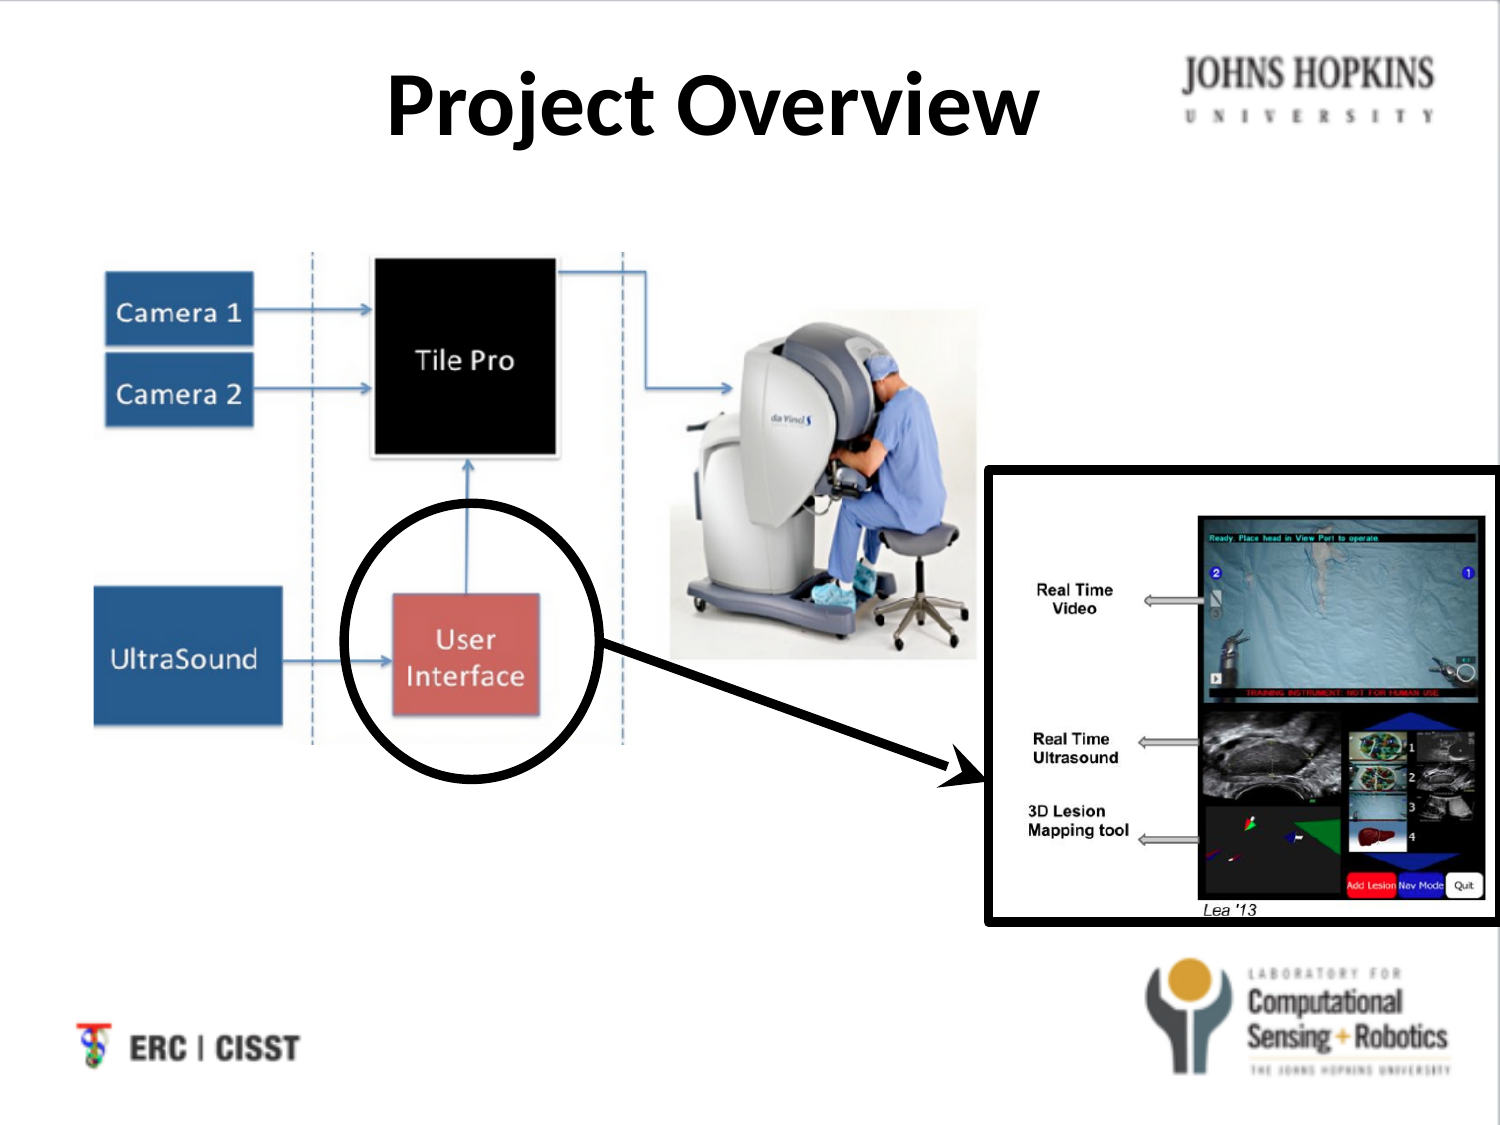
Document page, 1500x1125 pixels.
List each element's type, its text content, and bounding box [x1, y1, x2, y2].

text_box [93, 252, 989, 745]
text_box [978, 496, 988, 640]
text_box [599, 641, 989, 782]
title Project Overview [49, 5, 1400, 193]
text_box [978, 790, 988, 923]
picture [0, 0, 1500, 1125]
text_box [344, 503, 600, 780]
text_box [988, 470, 1500, 923]
